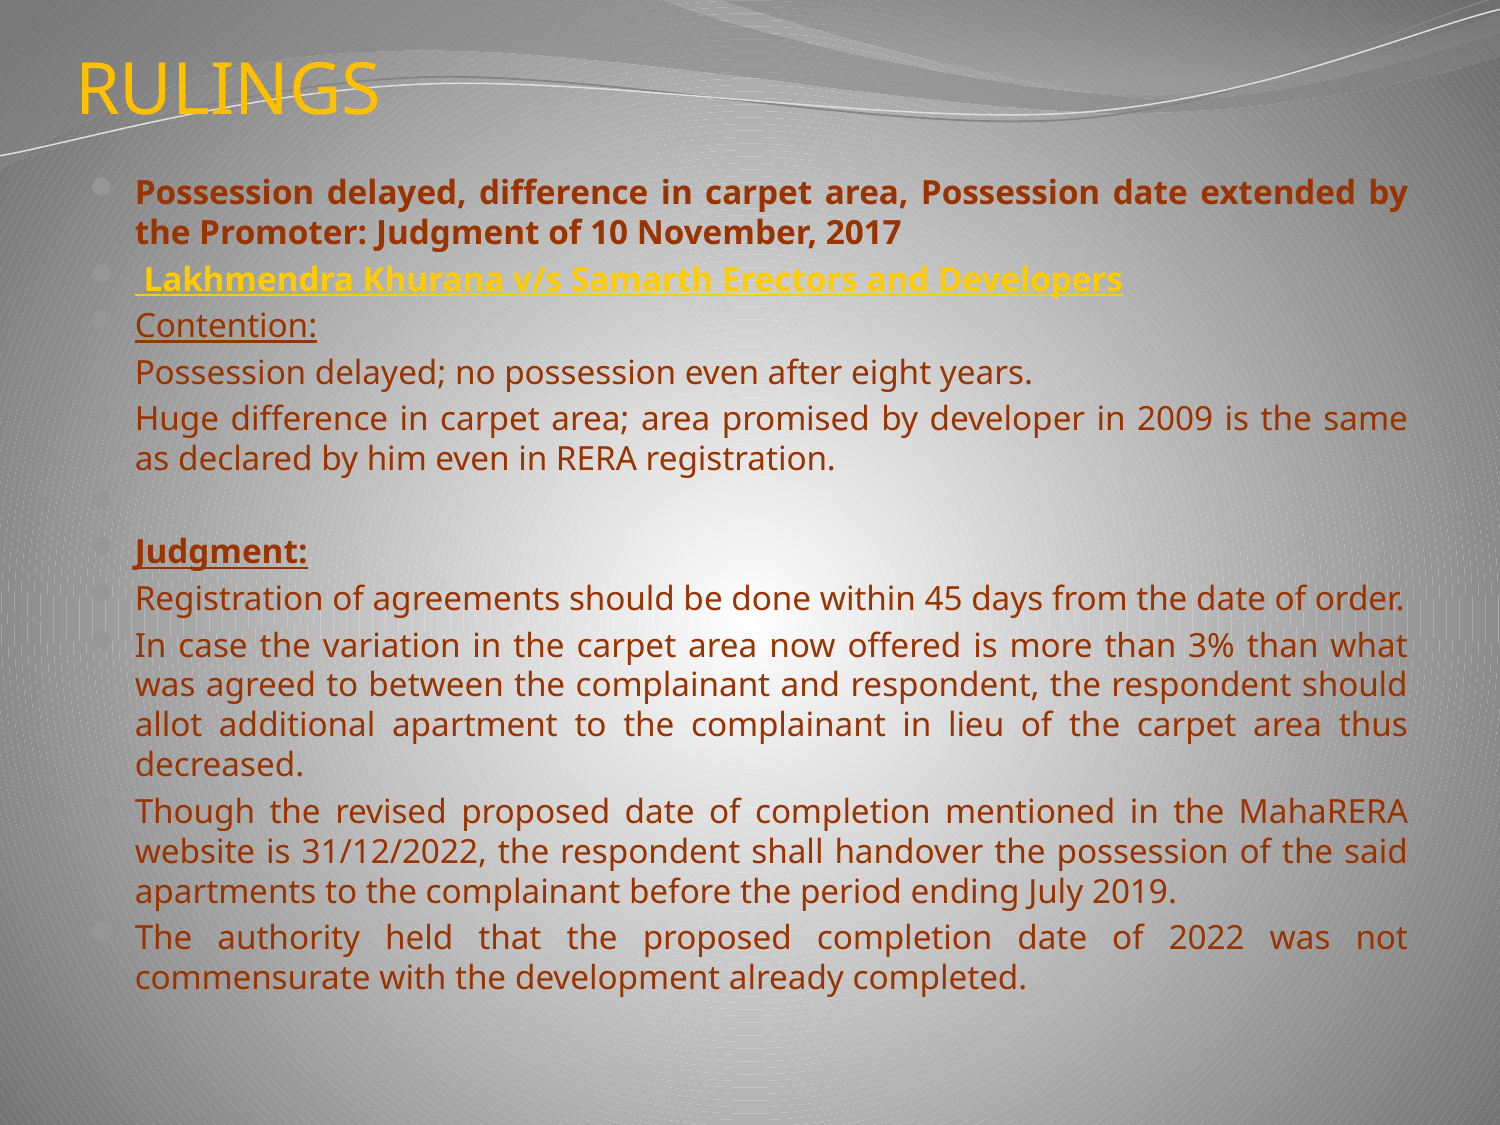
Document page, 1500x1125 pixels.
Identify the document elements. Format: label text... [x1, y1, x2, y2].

title RULINGS [75, 35, 1425, 117]
list Possession delayed, difference in carpet area, Possession date extended by the Promoter: Judgment of 10 November, 2017 Lakhmendra Khurana v/s Samarth Erectors and Developers Contention: Possession delayed; no possession even after eight years. Huge difference in carpet area; area promised by developer in 2009 is the same as declared by him even in RERA registration. Judgment: Registration of agreements should be done within 45 days from the date of order. In case the variation in the carpet area now offered is more than 3% than what was agreed to between the complainant and respondent, the respondent should allot additional apartment to the complainant in lieu of the carpet area thus decreased. Though the revised proposed date of completion mentioned in the MahaRERA website is 31/12/2022, the respondent shall handover the possession of the said apartments to the complainant before the period ending July 2019. The authority held that the proposed completion date of 2022 was not commensurate with the development already completed. [75, 117, 1425, 1038]
